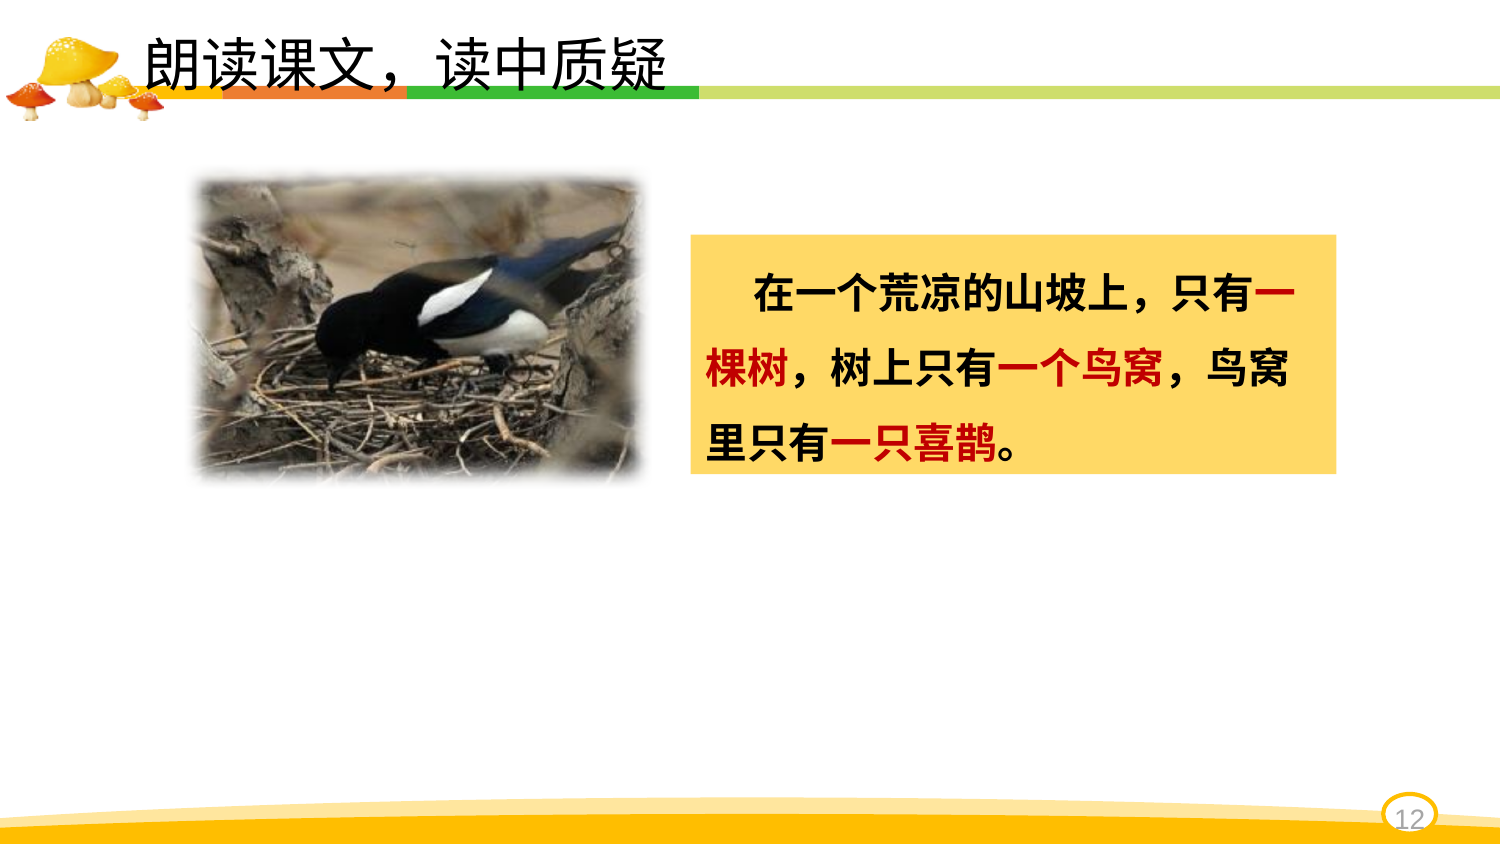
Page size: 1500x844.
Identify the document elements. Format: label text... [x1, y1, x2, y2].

text_box 在一个荒凉的山坡上，只有一棵树，树上只有一个鸟窝，鸟窝里只有一只喜鹊。 [690, 234, 1337, 475]
picture [183, 163, 653, 490]
picture [6, 37, 164, 121]
text_box 朗读课文，读中质疑 [128, 21, 683, 106]
